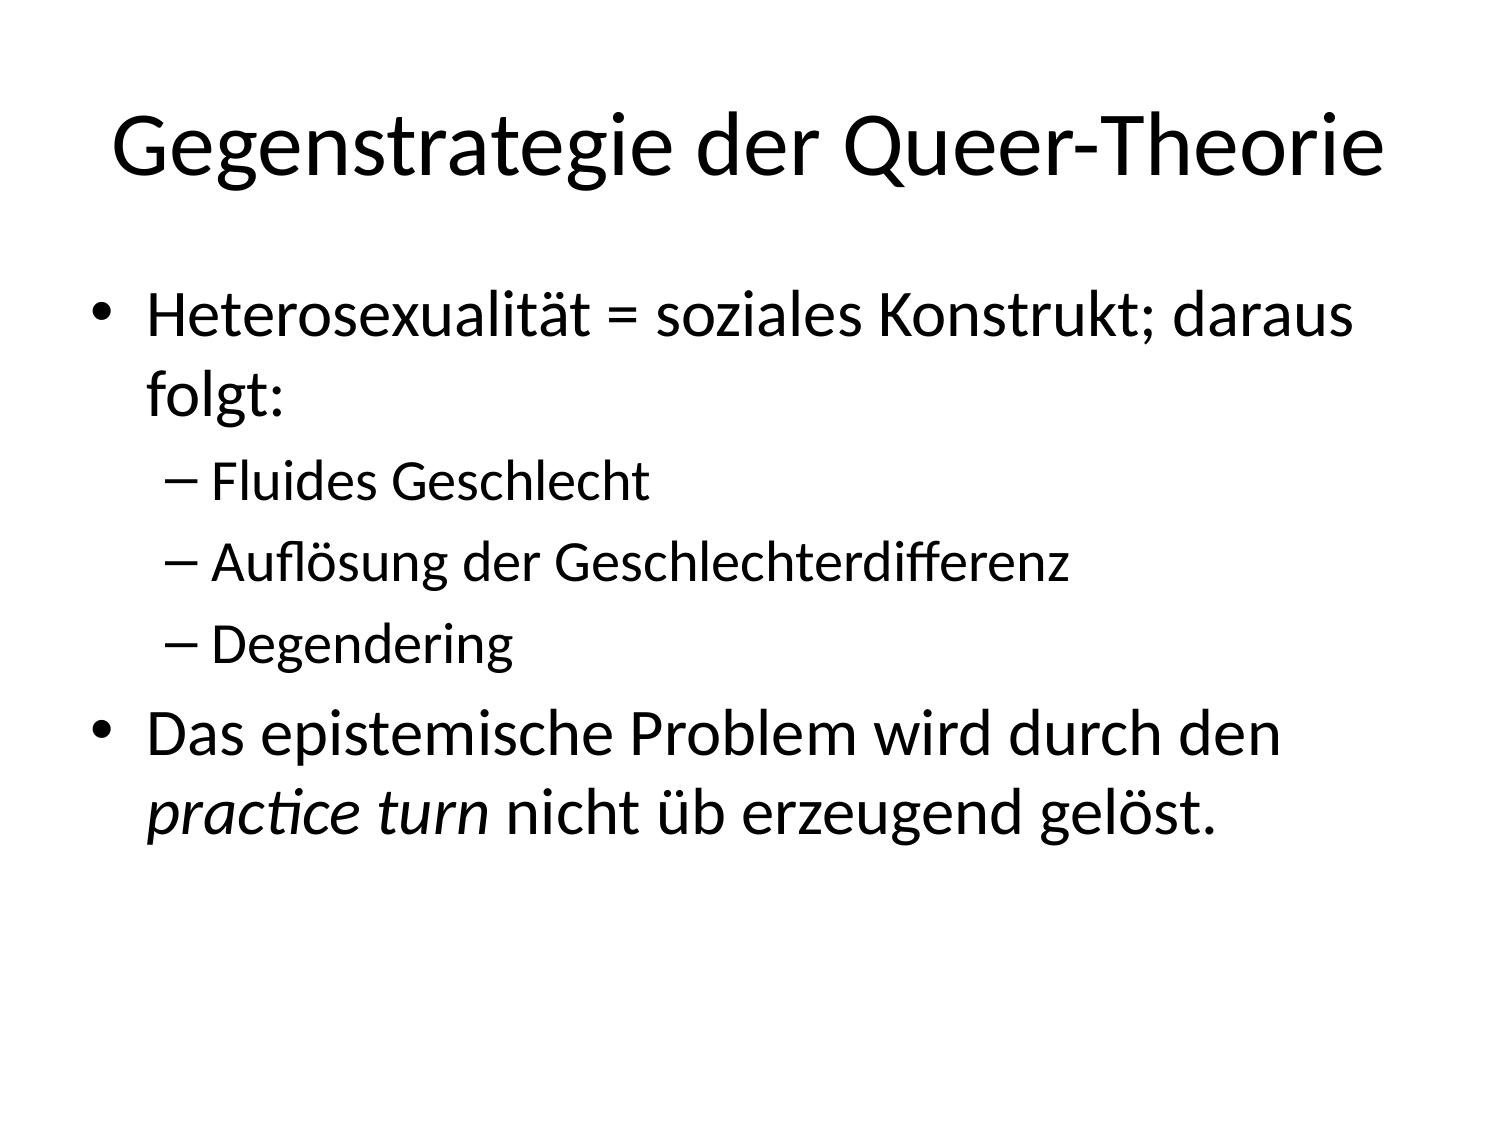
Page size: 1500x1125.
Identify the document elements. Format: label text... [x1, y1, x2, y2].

list Heterosexualität = soziales Konstrukt; daraus folgt: Fluides Geschlecht Auflösung der Geschlechterdifferenz Degendering Das epistemische Problem wird durch den practice turn nicht üb erzeugend gelöst. [75, 262, 1425, 1005]
title Gegenstrategie der Queer-Theorie [75, 45, 1425, 233]
